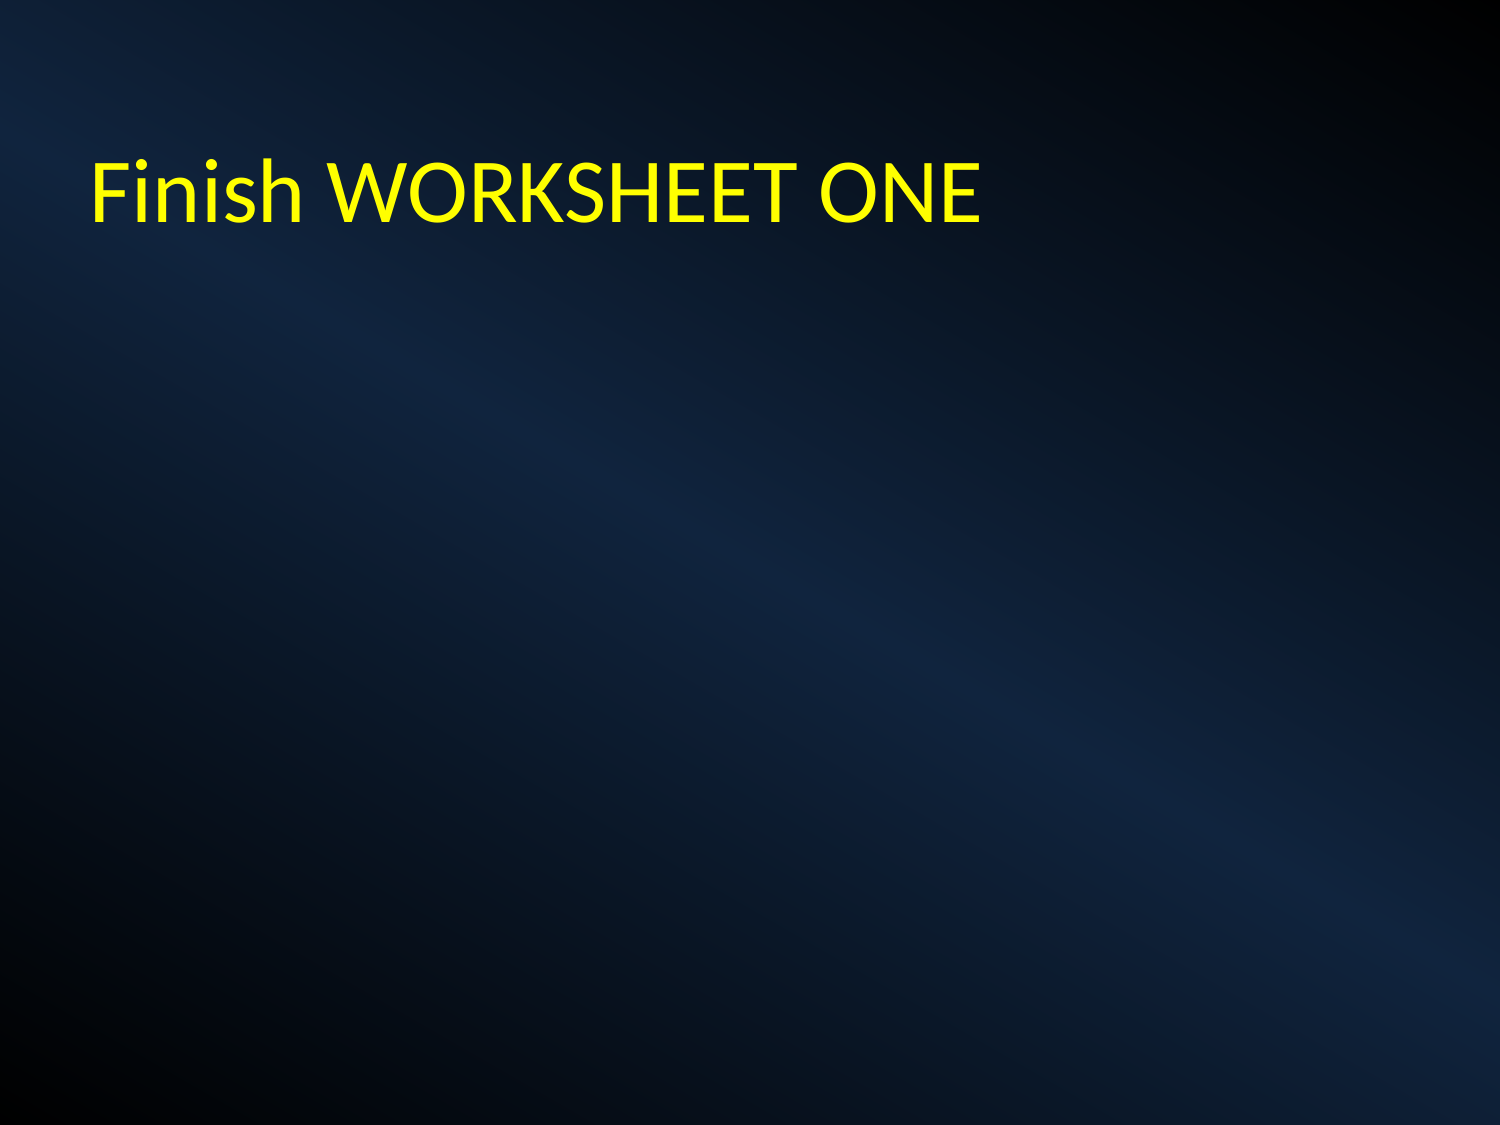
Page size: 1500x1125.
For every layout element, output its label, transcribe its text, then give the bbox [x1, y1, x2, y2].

text_box Finish WORKSHEET ONE [75, 123, 1388, 249]
